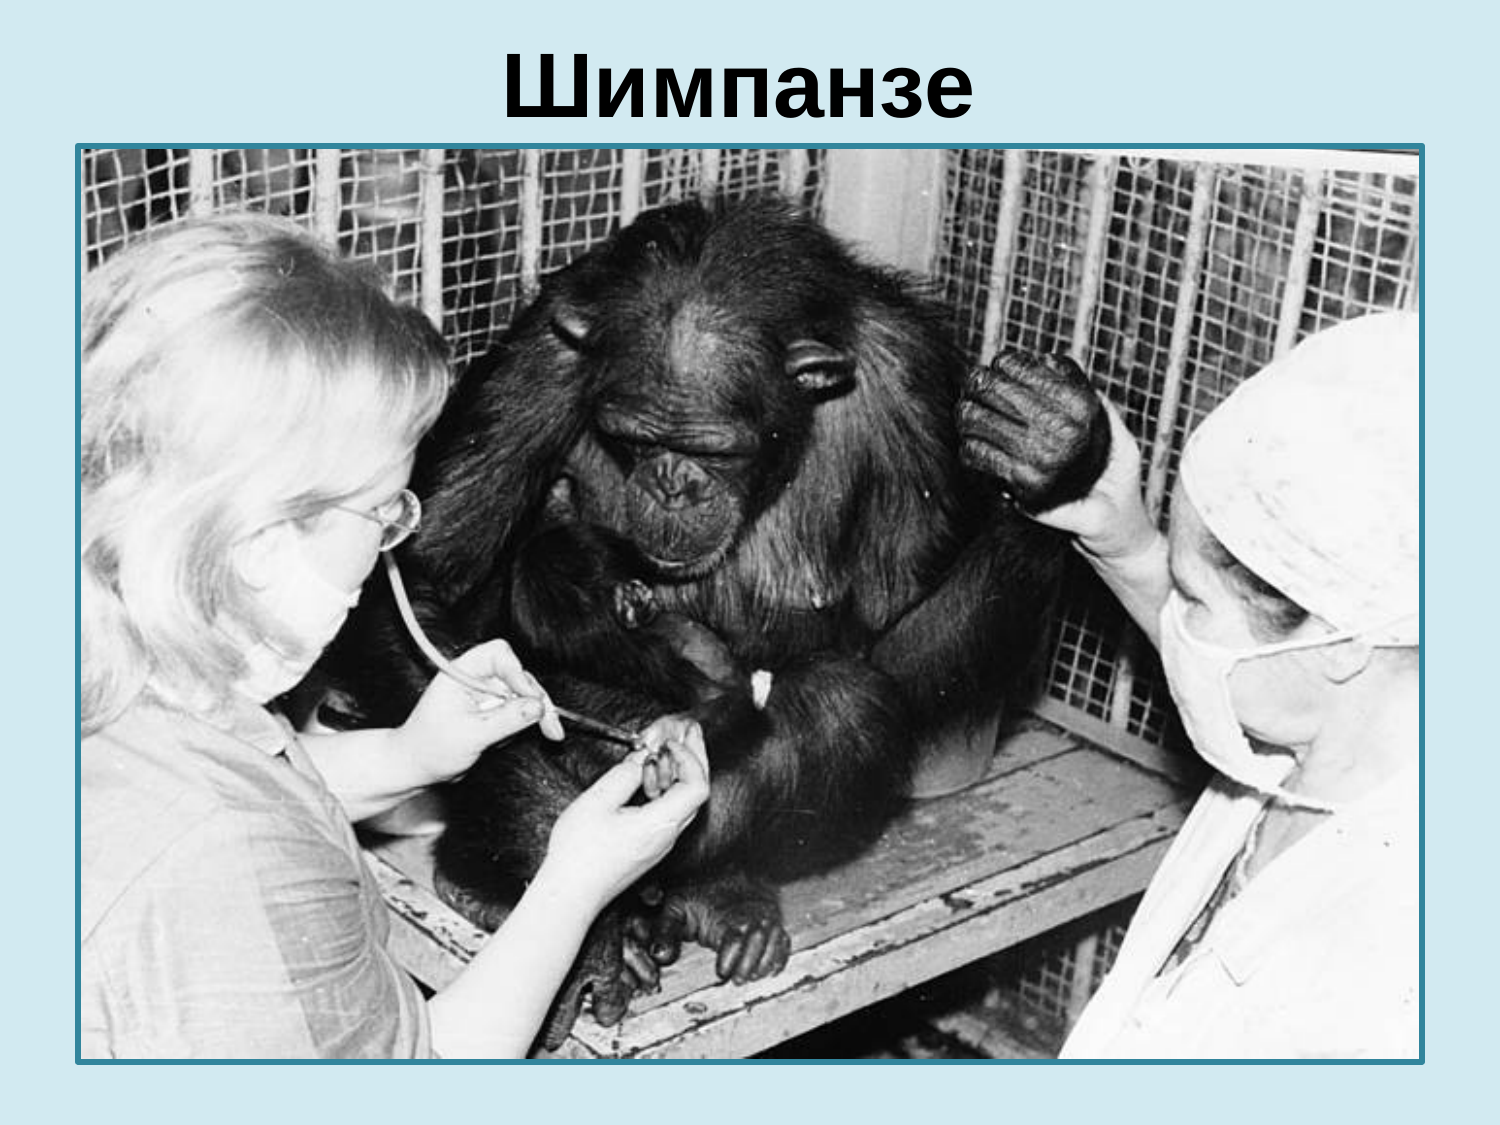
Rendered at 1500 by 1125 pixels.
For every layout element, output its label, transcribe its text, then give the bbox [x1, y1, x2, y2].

title Шимпанзе [76, 0, 1427, 161]
picture [80, 148, 1420, 1059]
